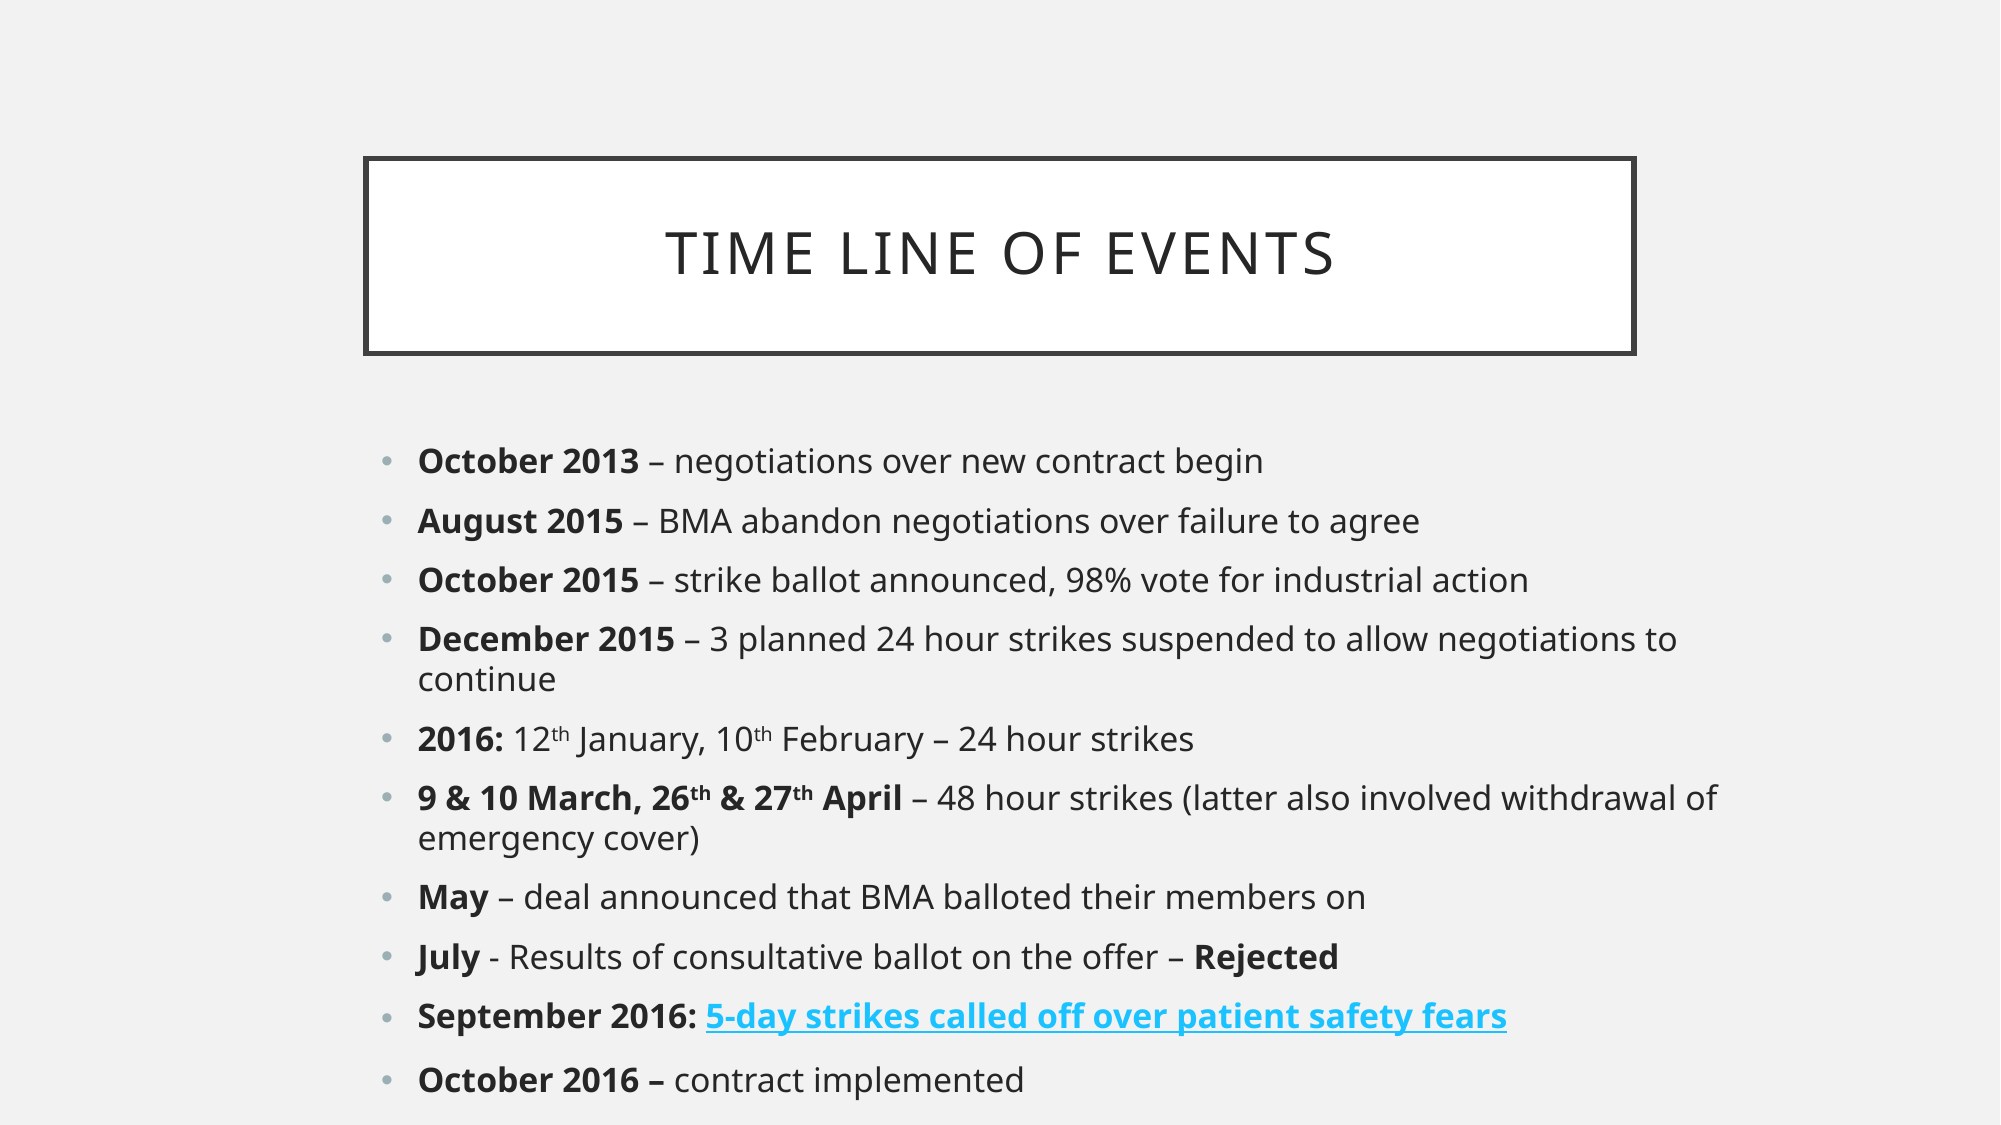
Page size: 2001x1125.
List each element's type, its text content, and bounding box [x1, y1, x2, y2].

title Time line of events [363, 156, 1637, 356]
list October 2013 – negotiations over new contract begin August 2015 – BMA abandon negotiations over failure to agree October 2015 – strike ballot announced, 98% vote for industrial action December 2015 – 3 planned 24 hour strikes suspended to allow negotiations to continue 2016: 12th January, 10th February – 24 hour strikes 9 & 10 March, 26th & 27th April – 48 hour strikes (latter also involved withdrawal of emergency cover) May – deal announced that BMA balloted their members on July - Results of consultative ballot on the offer – Rejected September 2016: 5-day strikes called off over patient safety fears October 2016 – contract implemented [366, 432, 1766, 1108]
